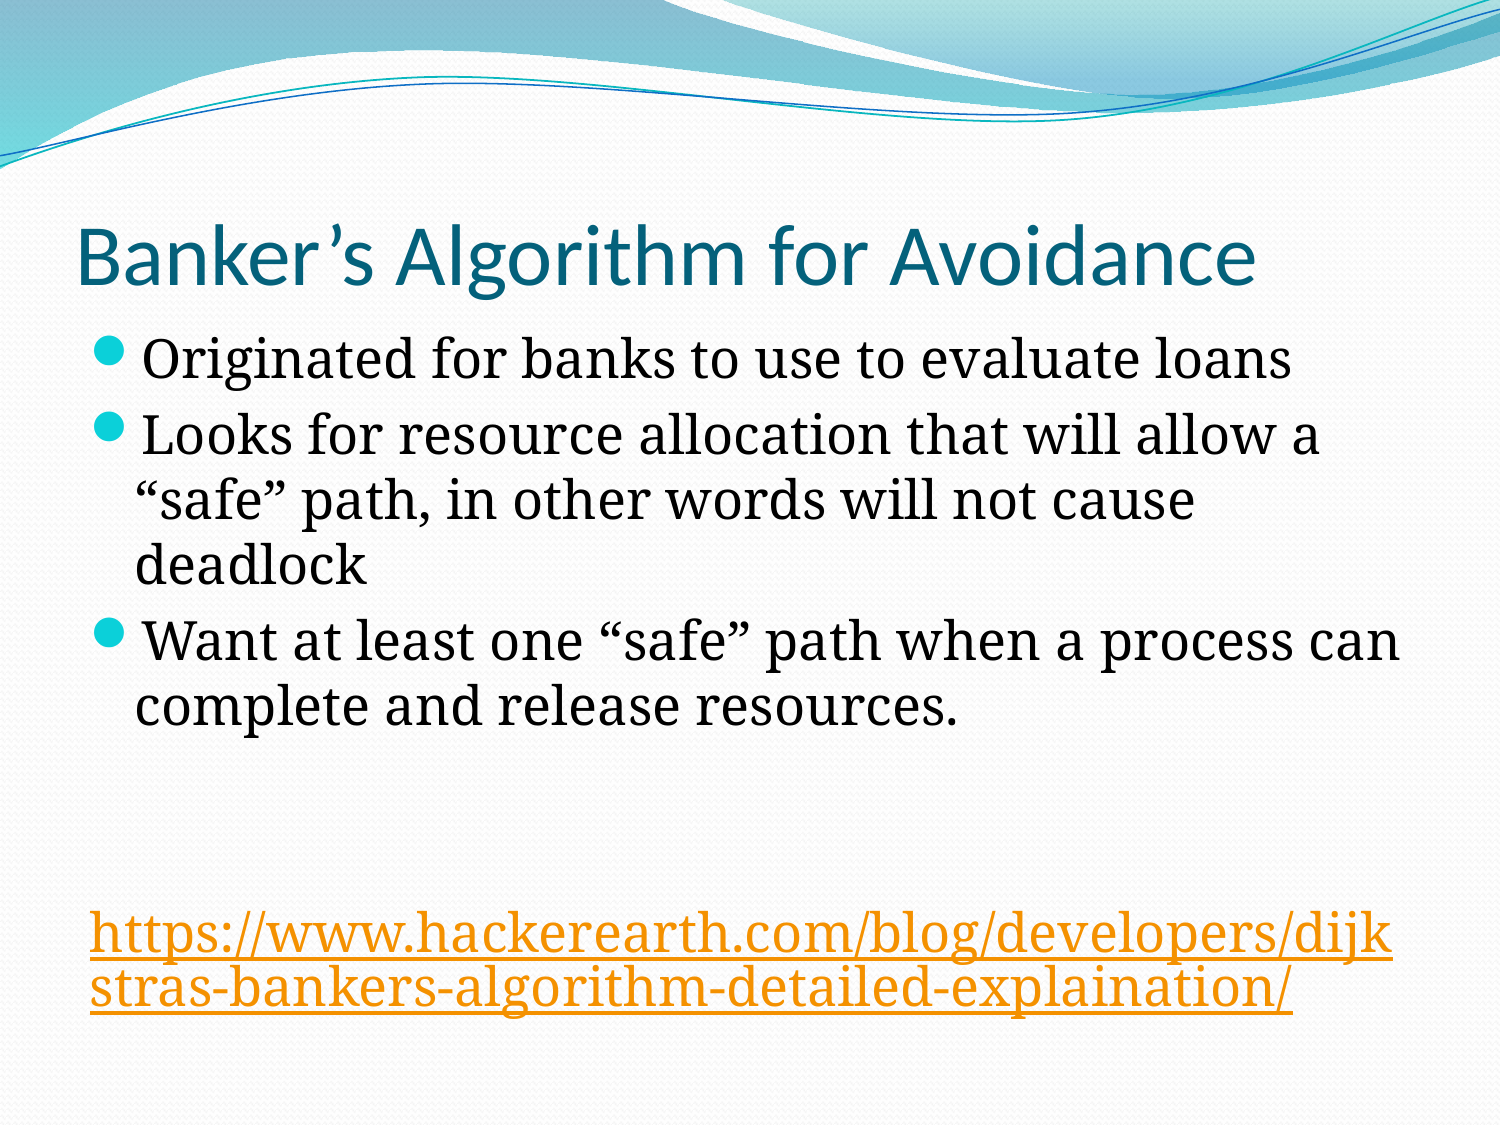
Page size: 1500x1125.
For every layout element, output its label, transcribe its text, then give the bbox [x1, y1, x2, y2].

list Originated for banks to use to evaluate loans Looks for resource allocation that will allow a “safe” path, in other words will not cause deadlock Want at least one “safe” path when a process can complete and release resources. https://www.hackerearth.com/blog/developers/dijkstras-bankers-algorithm-detailed-explaination/ [75, 317, 1425, 1038]
title Banker’s Algorithm for Avoidance [75, 115, 1425, 303]
